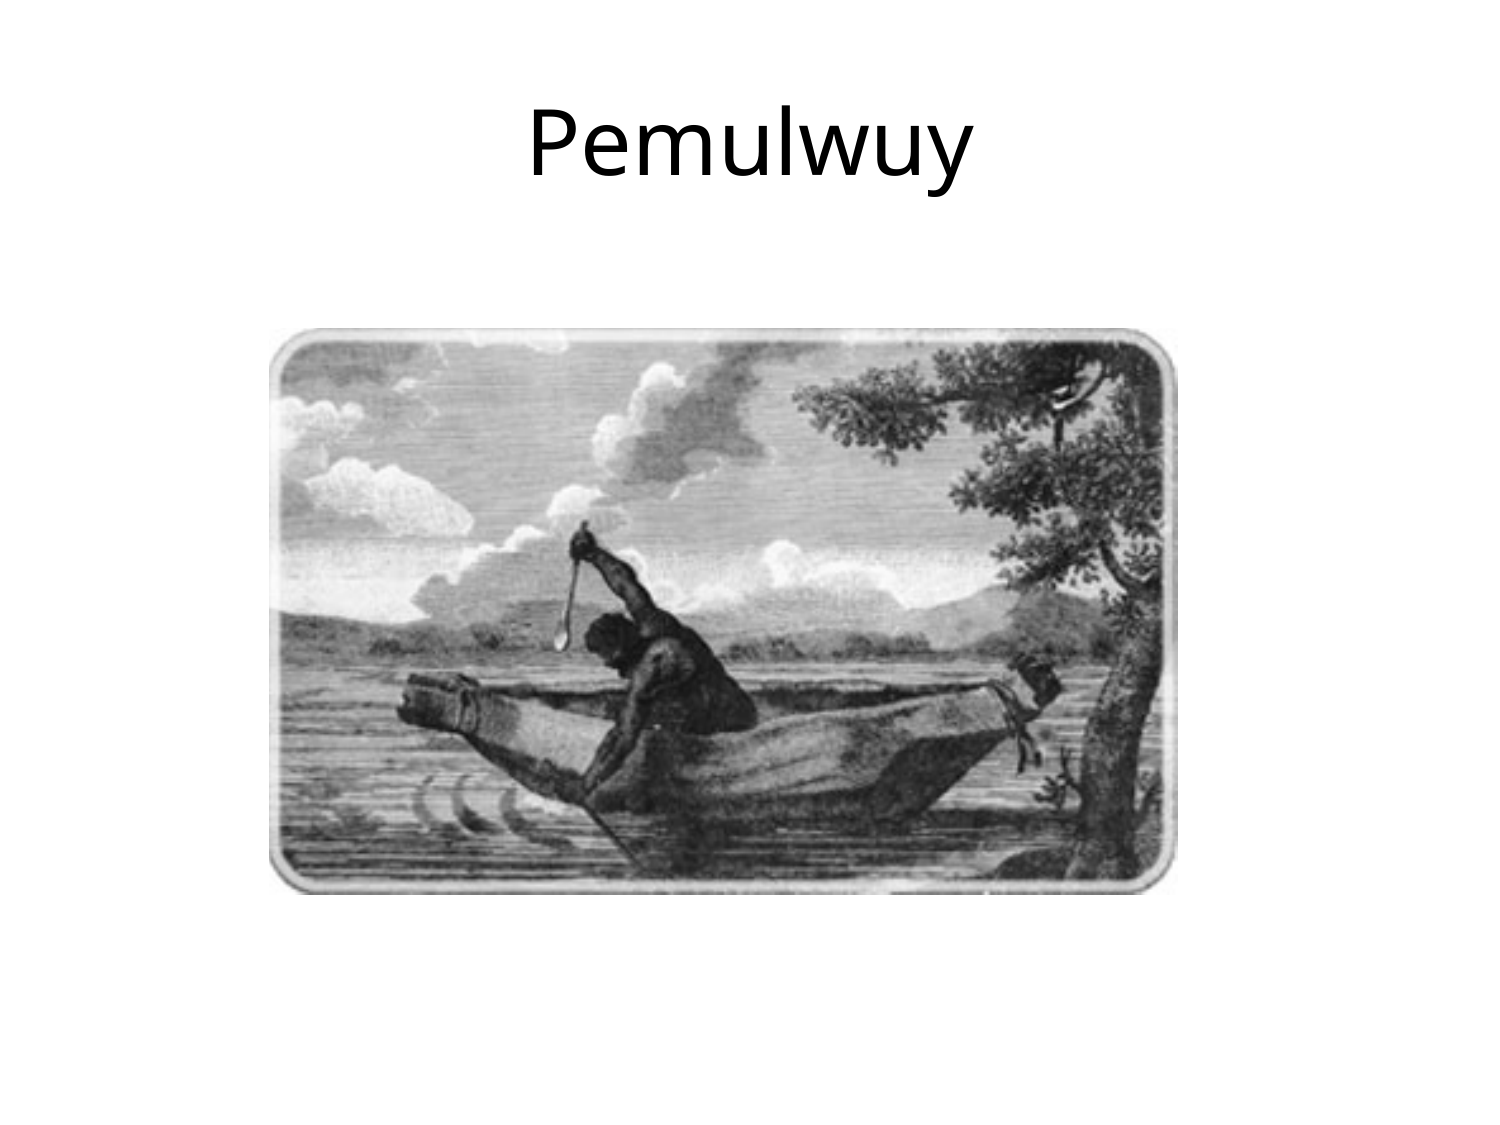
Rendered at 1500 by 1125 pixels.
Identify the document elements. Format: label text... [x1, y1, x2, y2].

picture [269, 327, 1179, 895]
title Pemulwuy [74, 44, 1426, 233]
